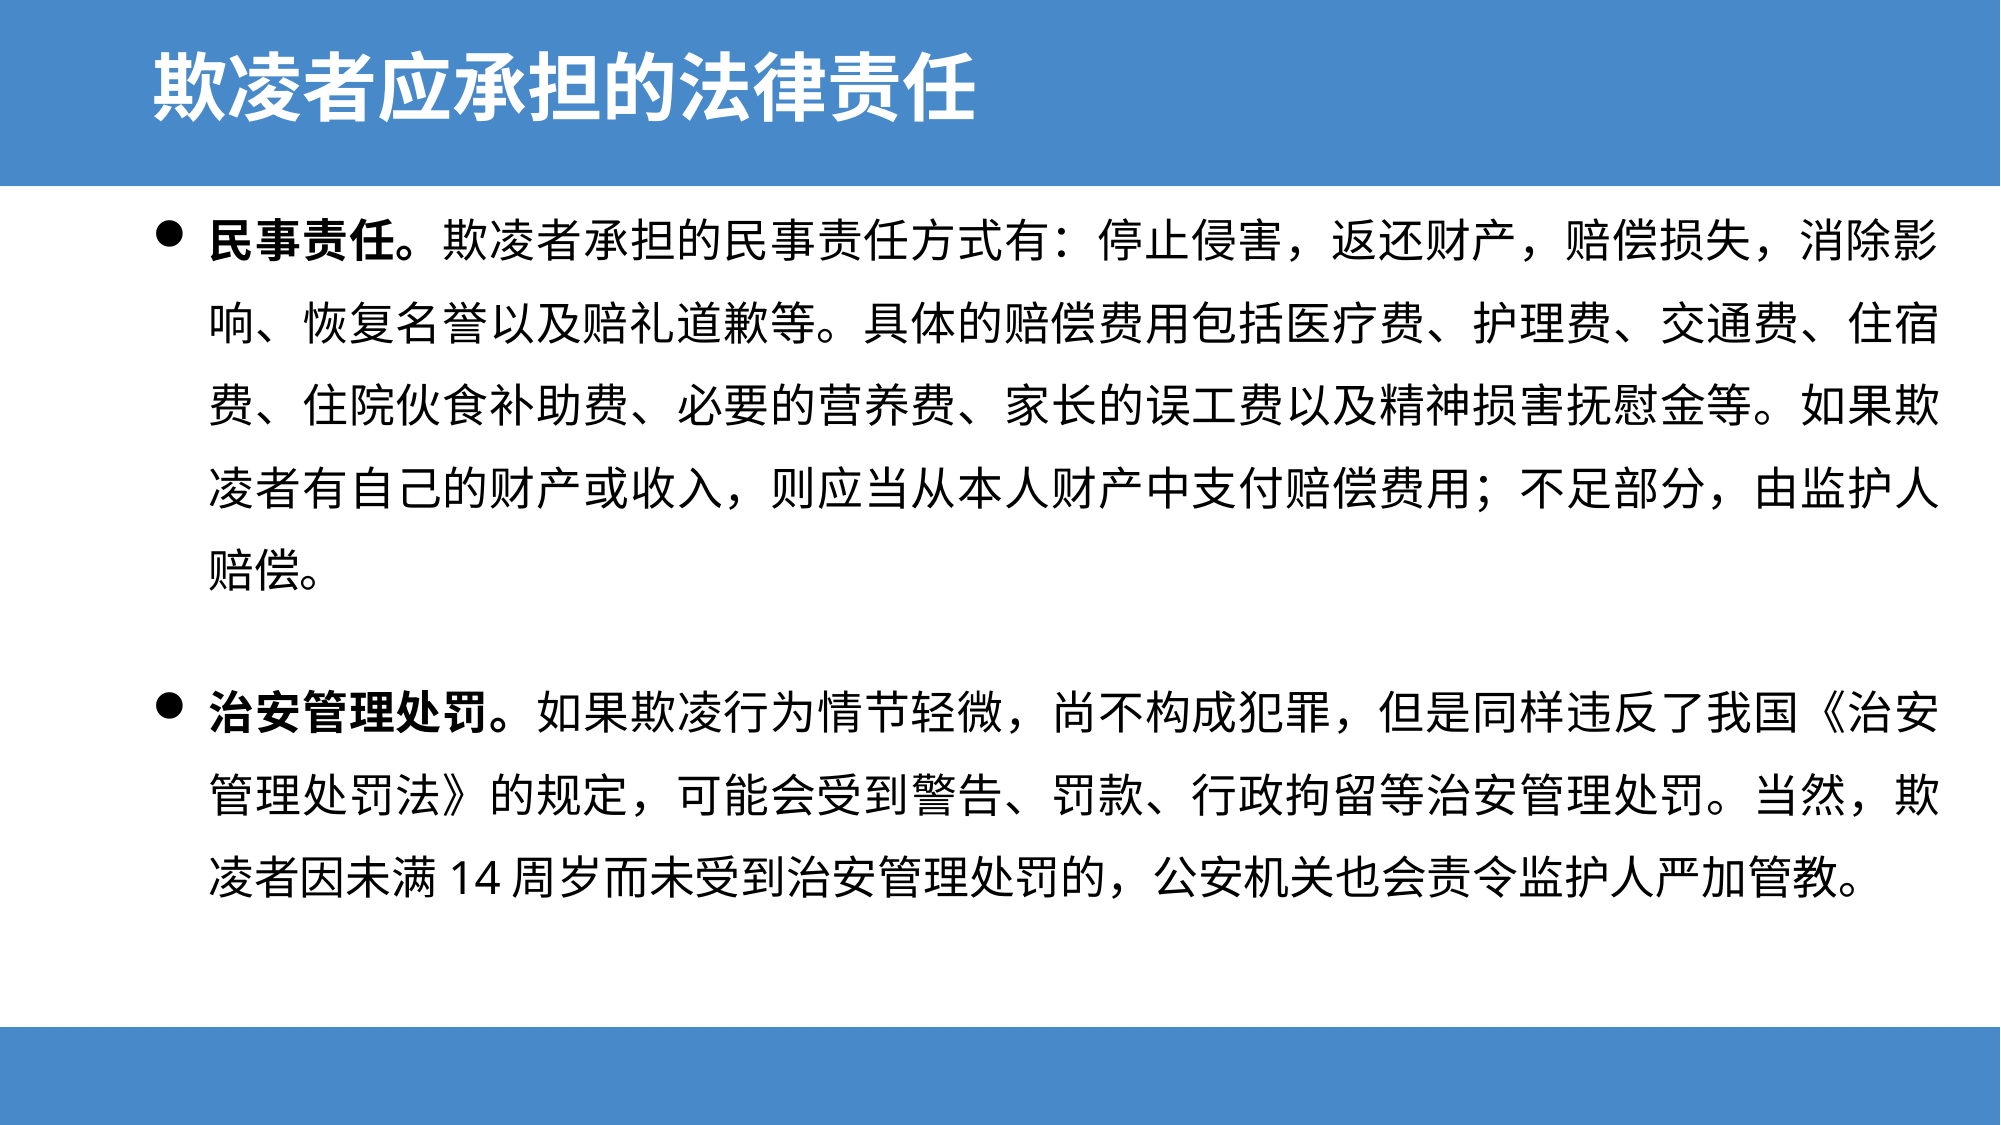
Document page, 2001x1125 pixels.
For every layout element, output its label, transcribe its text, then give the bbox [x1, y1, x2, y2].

text_box 民事责任。欺凌者承担的民事责任方式有：停止侵害，返还财产，赔偿损失，消除影响、恢复名誉以及赔礼道歉等。具体的赔偿费用包括医疗费、护理费、交通费、住宿费、住院伙食补助费、必要的营养费、家长的误工费以及精神损害抚慰金等。如果欺凌者有自己的财产或收入，则应当从本人财产中支付赔偿费用；不足部分，由监护人赔偿。 治安管理处罚。如果欺凌行为情节轻微，尚不构成犯罪，但是同样违反了我国《治安管理处罚法》的规定，可能会受到警告、罚款、行政拘留等治安管理处罚。当然，欺凌者因未满14周岁而未受到治安管理处罚的，公安机关也会责令监护人严加管教。 [137, 177, 1955, 912]
picture [0, 0, 2000, 1125]
title 欺凌者应承担的法律责任 [137, 22, 1863, 161]
